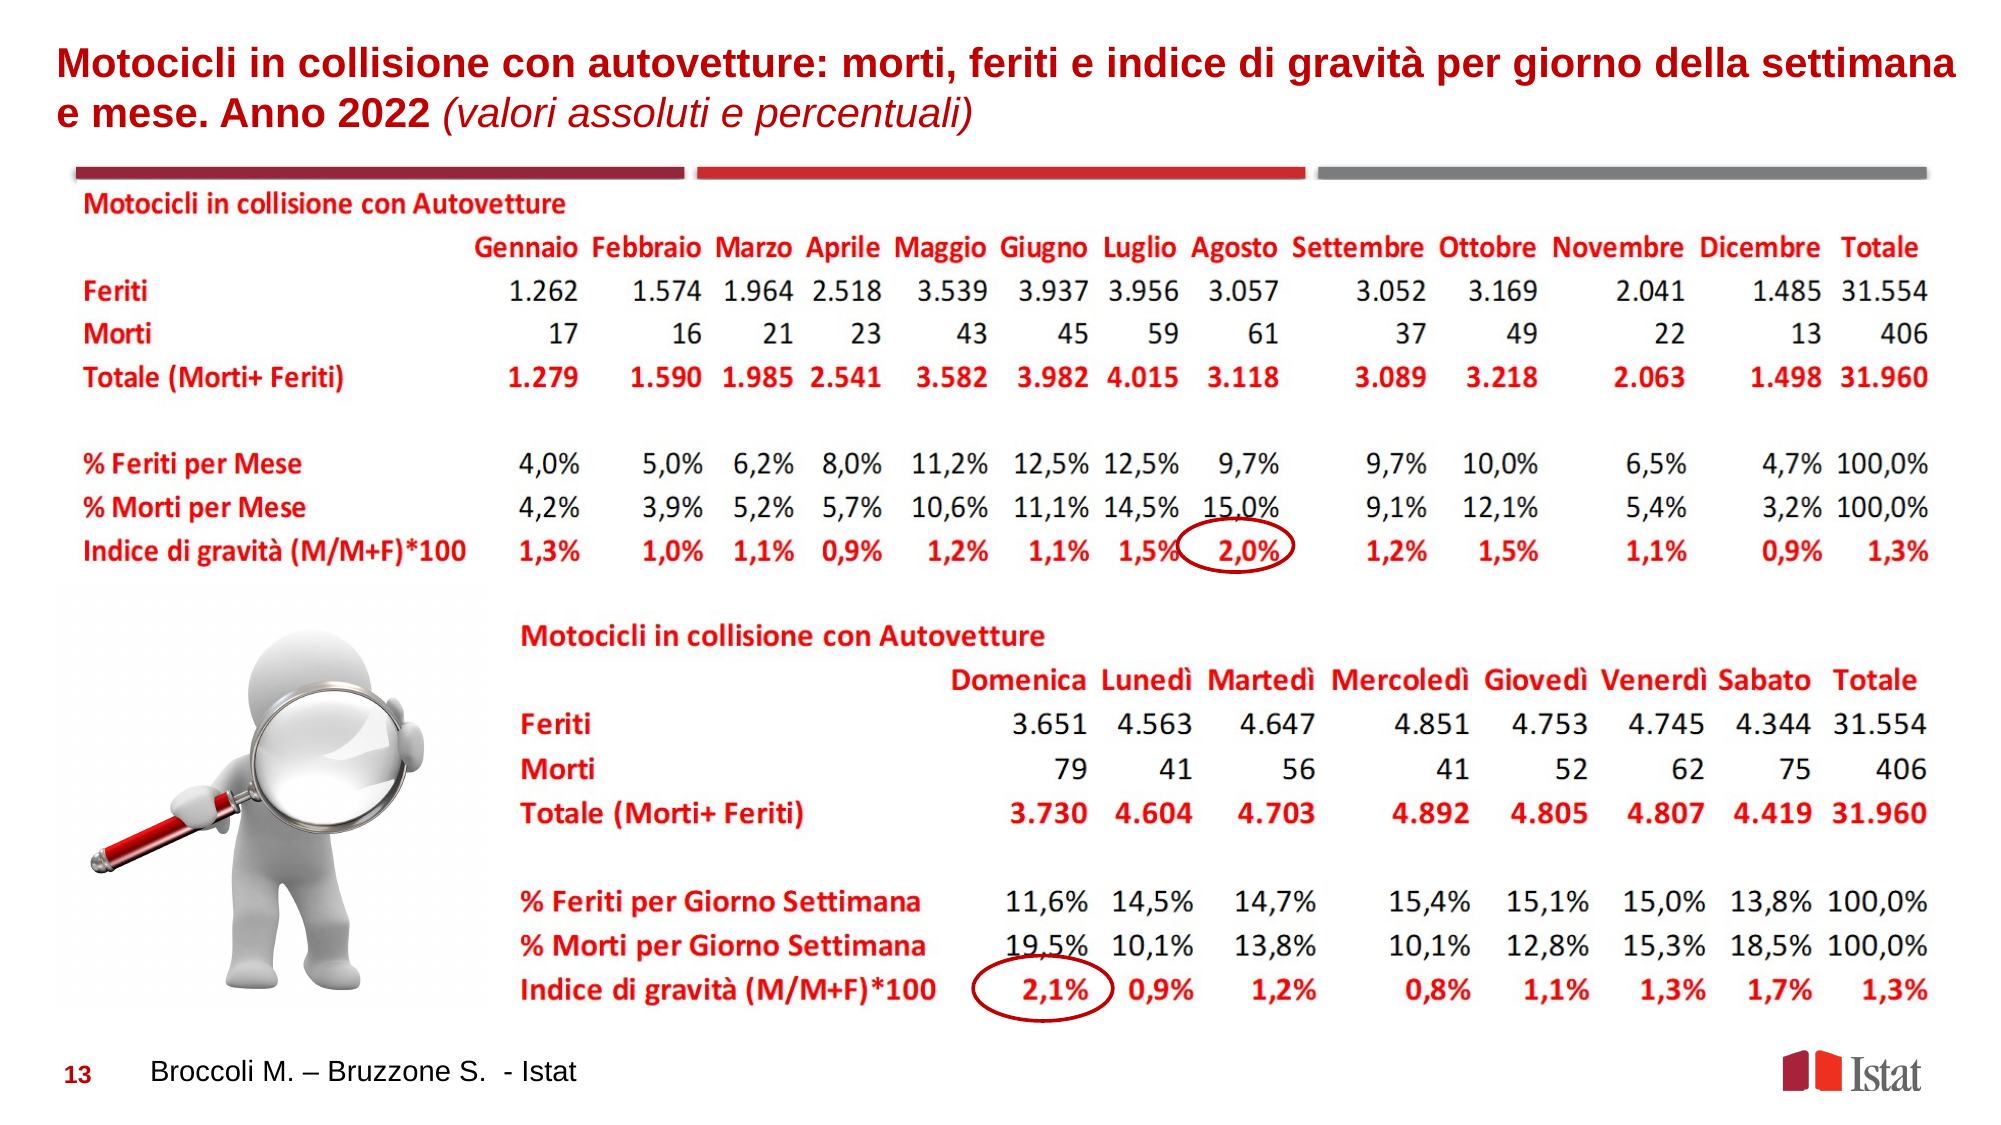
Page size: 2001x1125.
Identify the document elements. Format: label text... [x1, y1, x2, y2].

list Motocicli in collisione con autovetture: morti, feriti e indice di gravità per giorno della settimana e mese. Anno 2022 (valori assoluti e percentuali) [56, 35, 1958, 173]
picture [514, 611, 1936, 1012]
picture [76, 180, 1935, 573]
text_box 13 [36, 1040, 119, 1107]
picture [55, 577, 493, 1015]
